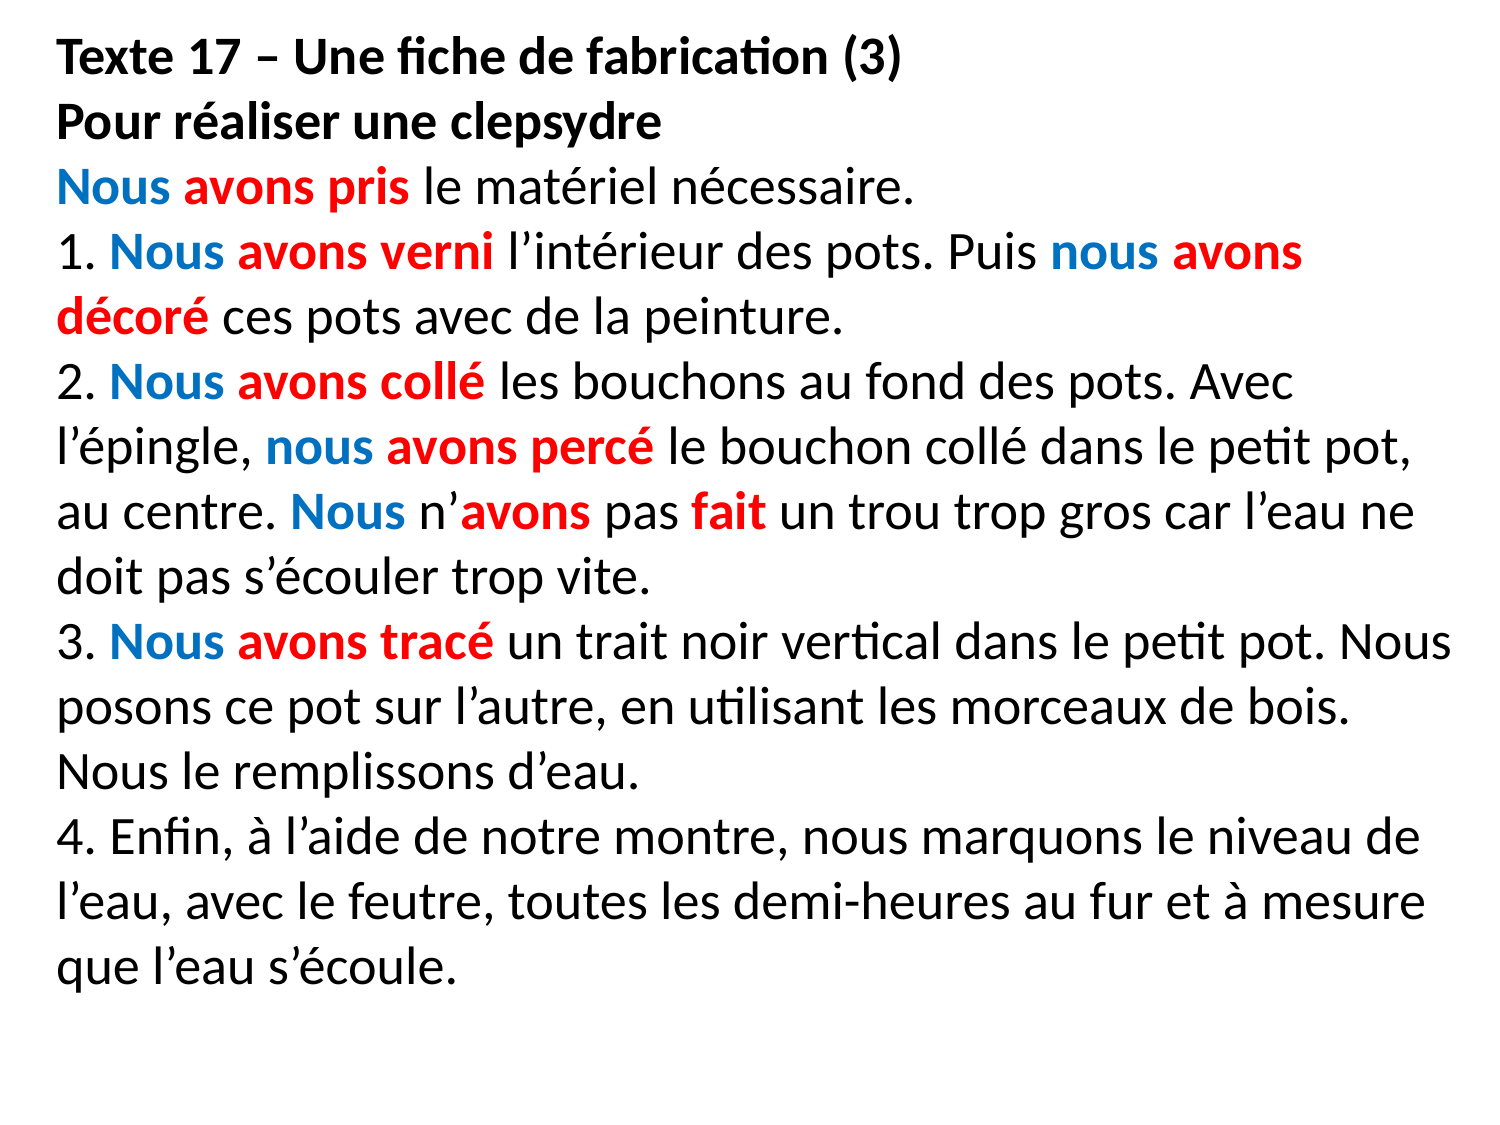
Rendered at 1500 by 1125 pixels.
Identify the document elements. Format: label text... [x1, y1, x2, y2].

text_box Texte 17 – Une fiche de fabrication (3) Pour réaliser une clepsydre Nous avons pris le matériel nécessaire. 1. Nous avons verni l’intérieur des pots. Puis nous avons décoré ces pots avec de la peinture. 2. Nous avons collé les bouchons au fond des pots. Avec l’épingle, nous avons percé le bouchon collé dans le petit pot, au centre. Nous n’avons pas fait un trou trop gros car l’eau ne doit pas s’écouler trop vite. 3. Nous avons tracé un trait noir vertical dans le petit pot. Nous posons ce pot sur l’autre, en utilisant les morceaux de bois. Nous le remplissons d’eau. 4. Enfin, à l’aide de notre montre, nous marquons le niveau de l’eau, avec le feutre, toutes les demi-heures au fur et à mesure que l’eau s’écoule. [41, 13, 1471, 1003]
